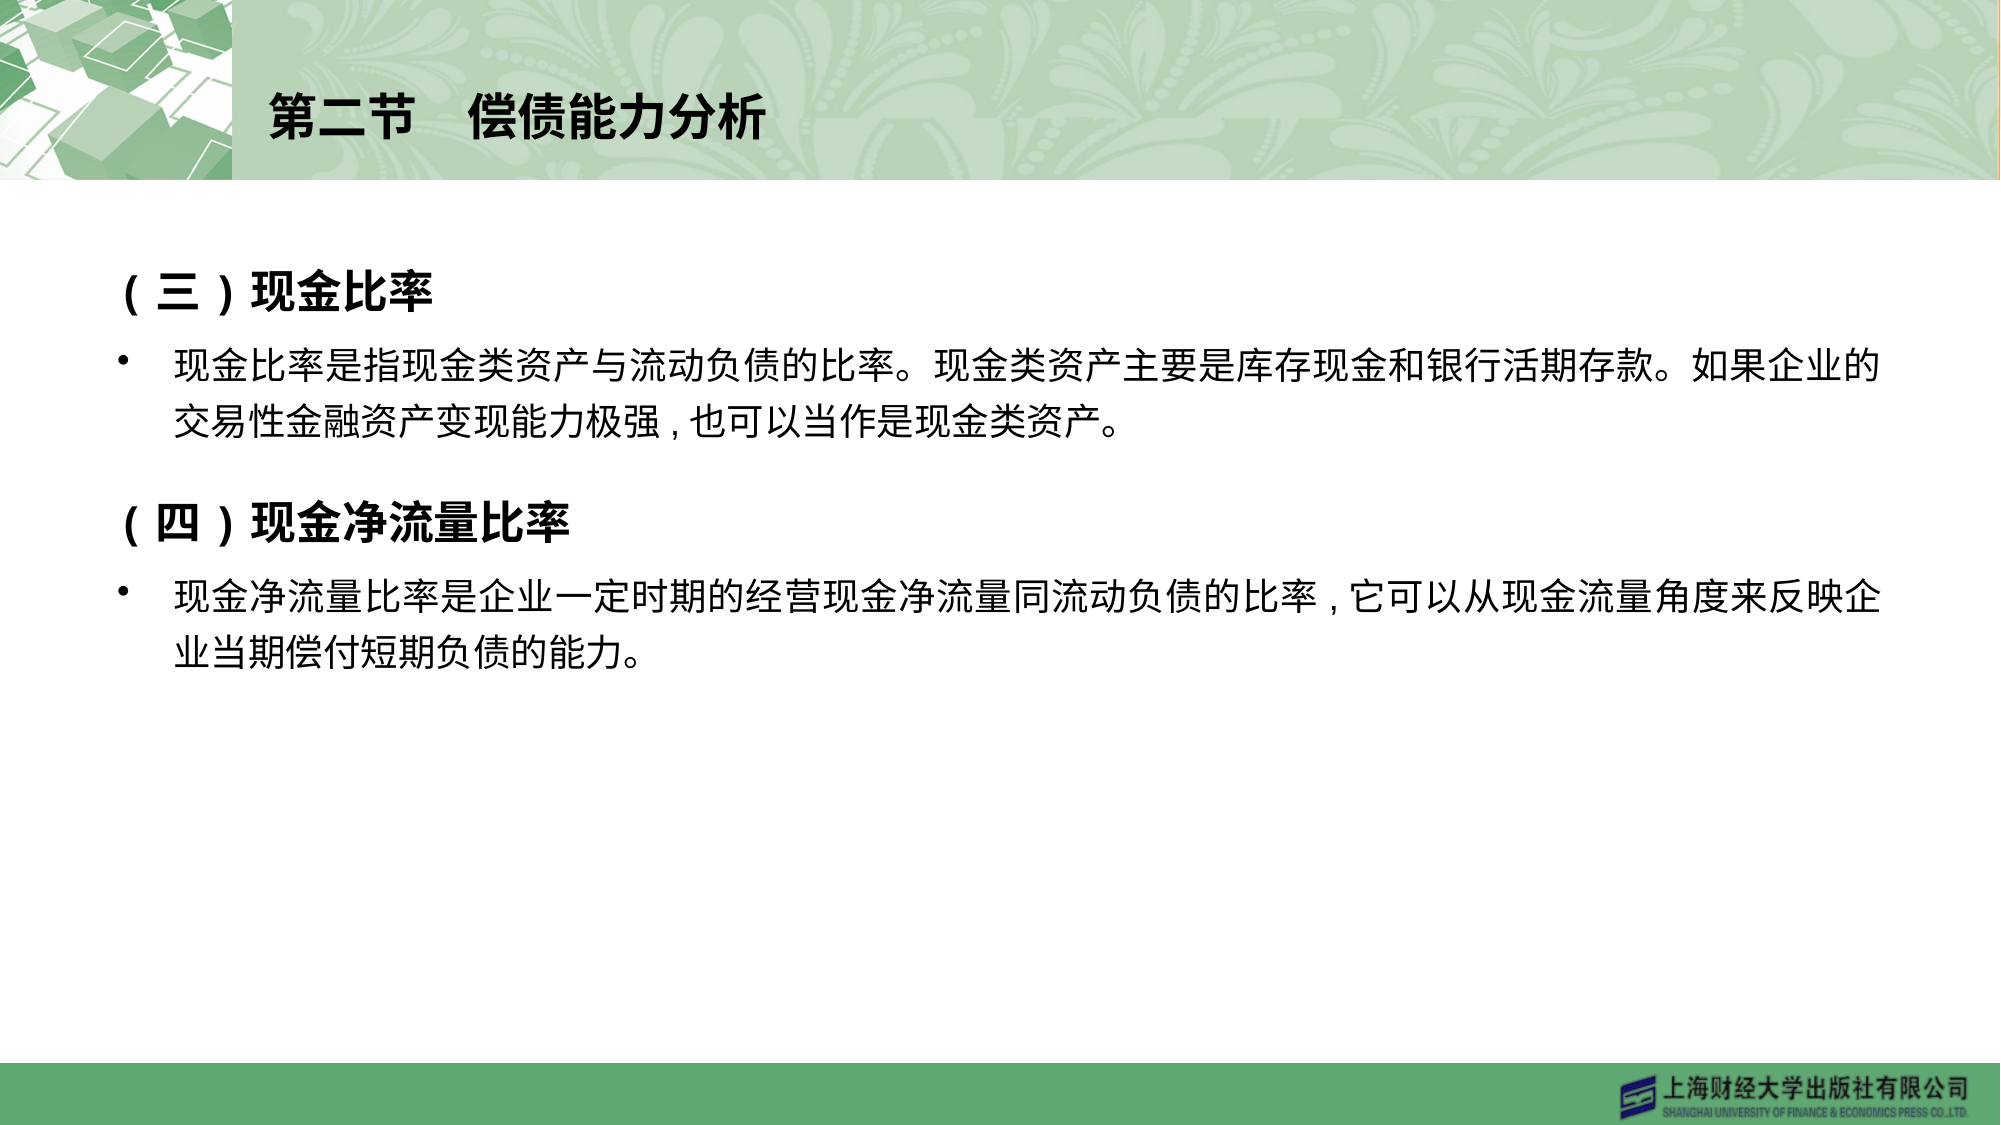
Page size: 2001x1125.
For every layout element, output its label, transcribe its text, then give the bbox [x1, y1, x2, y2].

list (三)现金比率 现金比率是指现金类资产与流动负债的比率。现金类资产主要是库存现金和银行活期存款。如果企业的交易性金融资产变现能力极强,也可以当作是现金类资产。 (四)现金净流量比率 现金净流量比率是企业一定时期的经营现金净流量同流动负债的比率,它可以从现金流量角度来反映企业当期偿付短期负债的能力。 [102, 241, 1898, 1065]
title 第二节 偿债能力分析 [252, 64, 1609, 168]
picture [0, 0, 2001, 1125]
